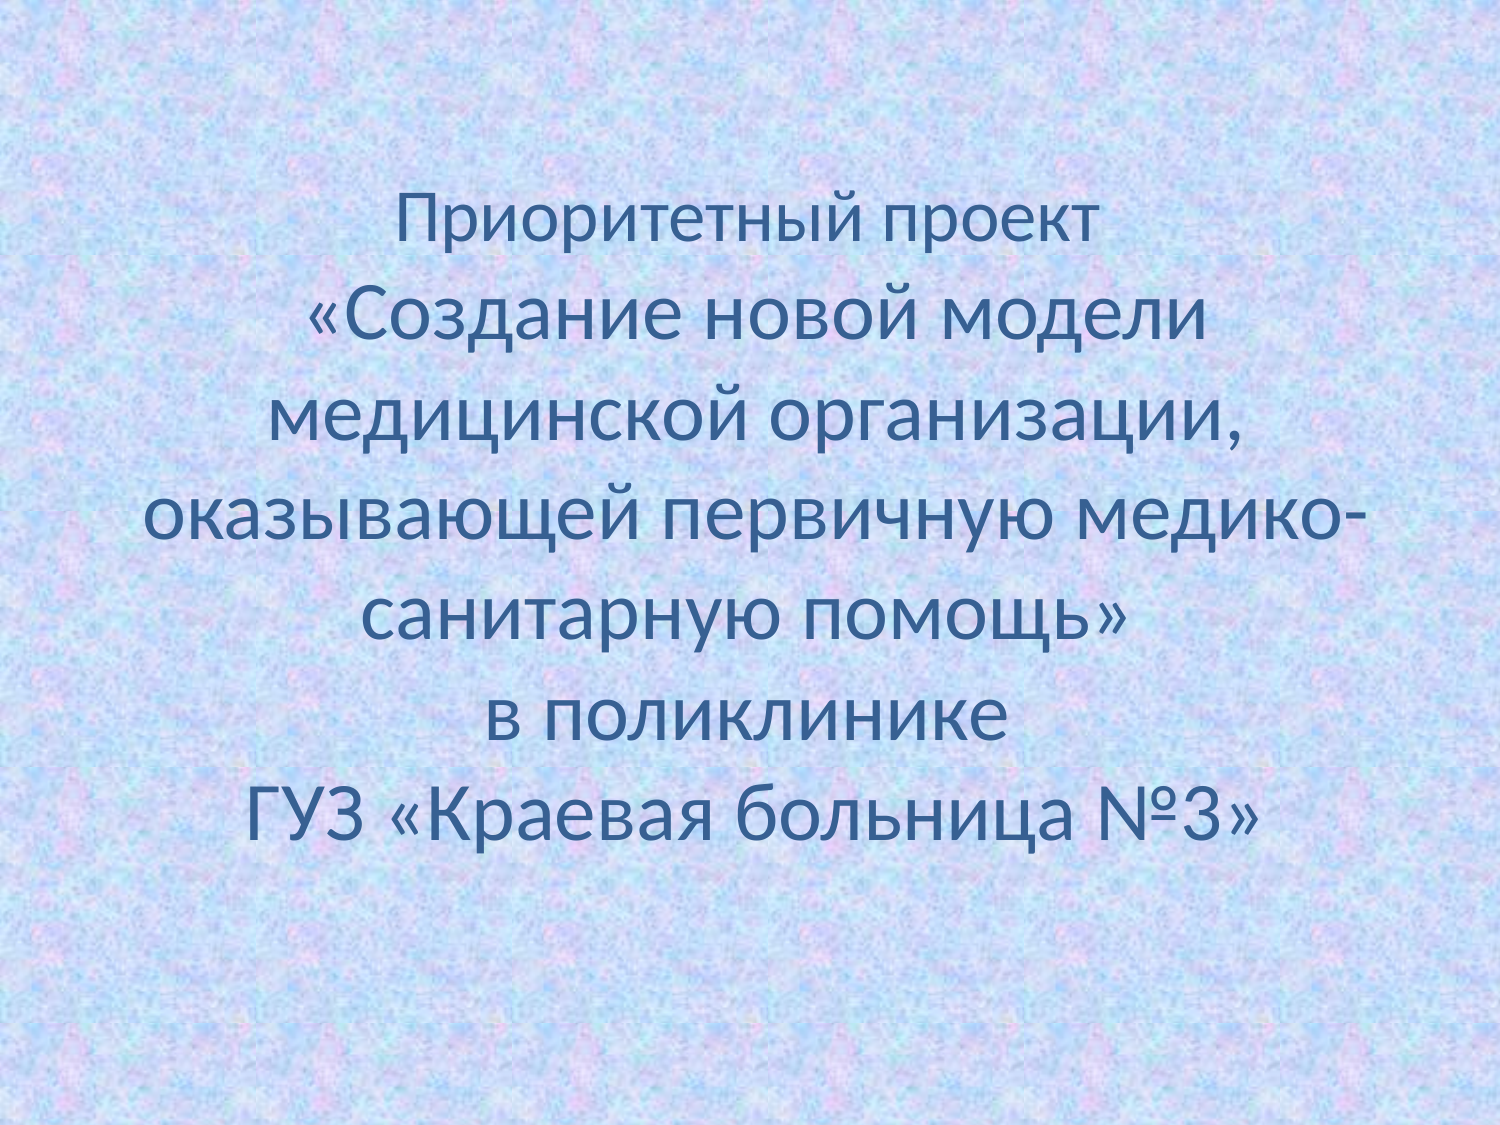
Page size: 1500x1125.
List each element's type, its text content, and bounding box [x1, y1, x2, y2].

title Приоритетный проект «Создание новой модели медицинской организации, оказывающей первичную медико-санитарную помощь» в поликлинике ГУЗ «Краевая больница №3» [112, 361, 1401, 662]
picture [0, 0, 1500, 1125]
